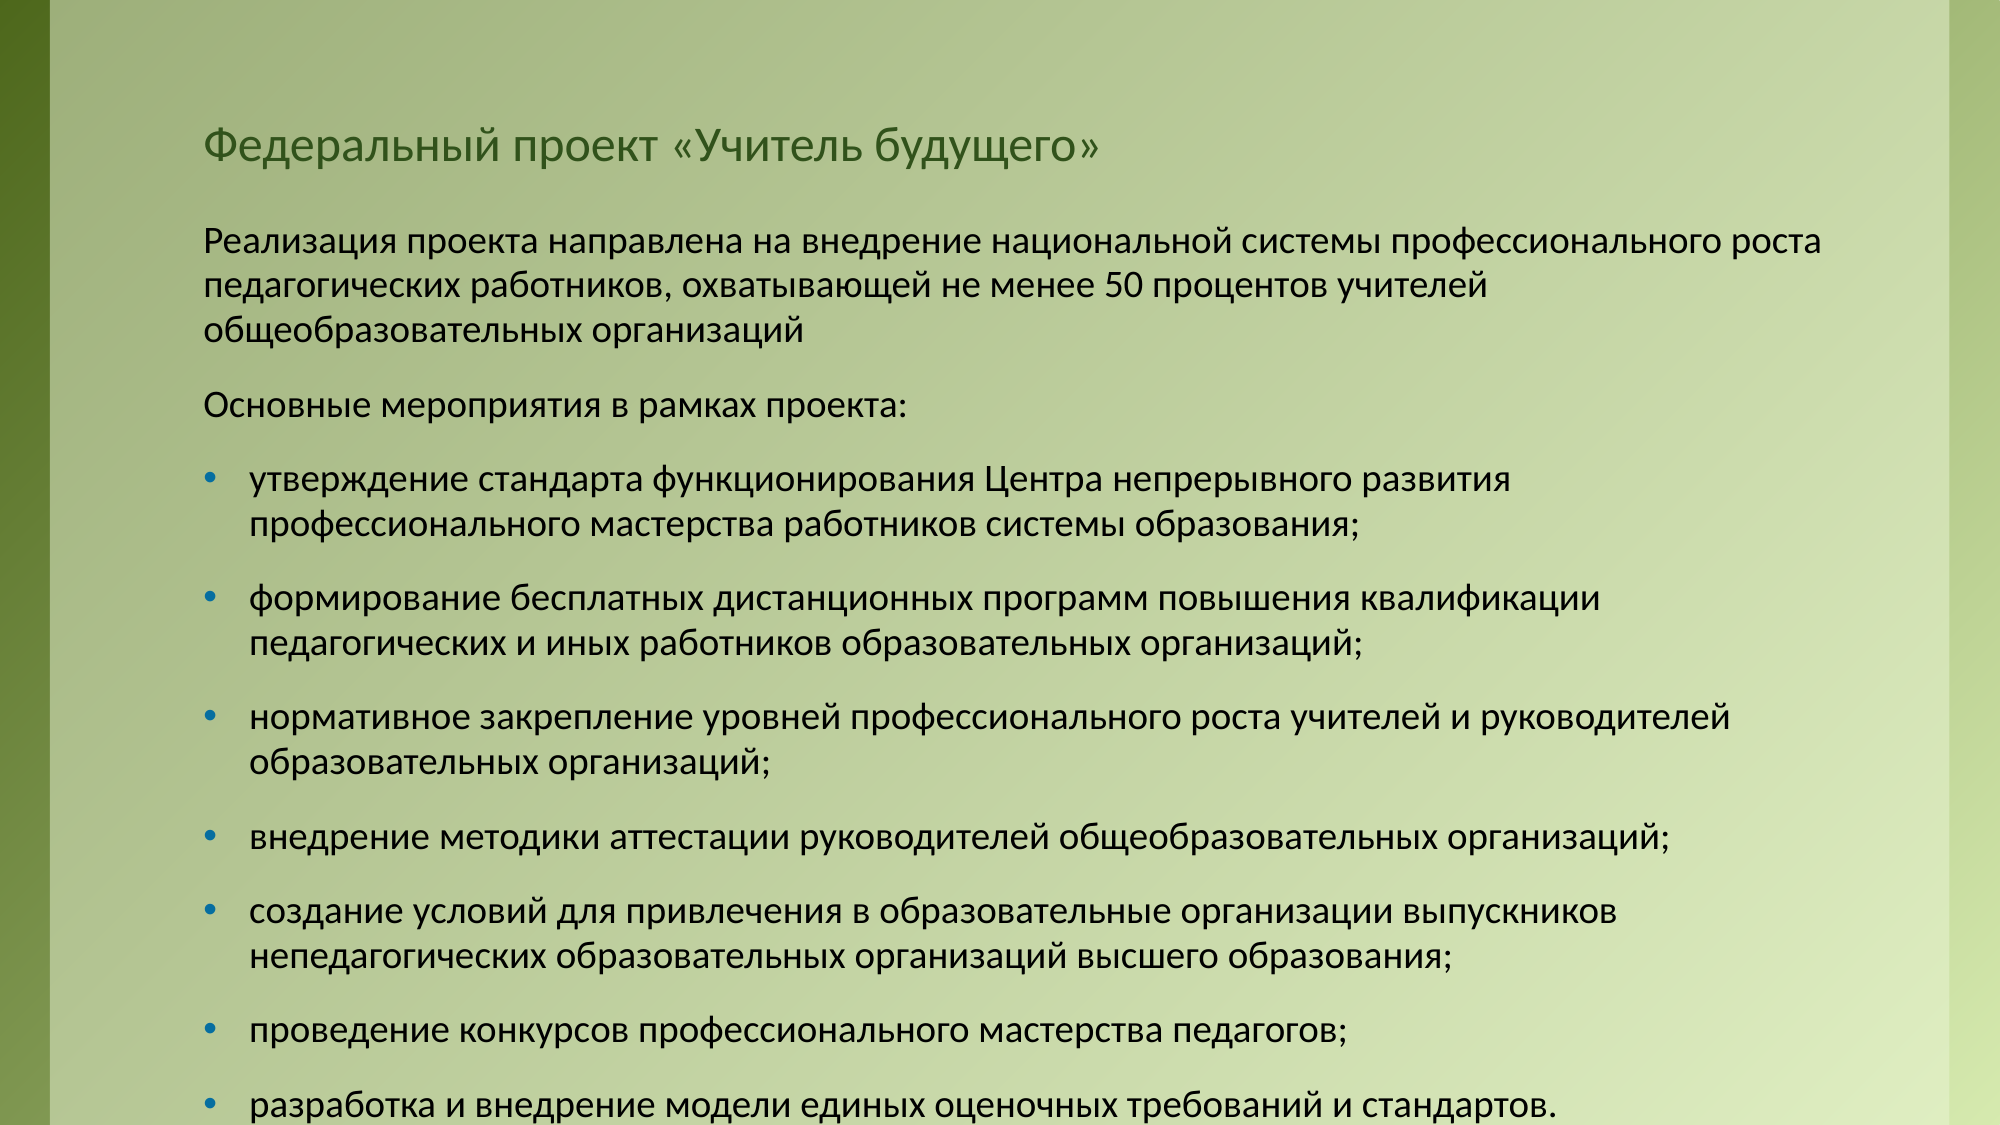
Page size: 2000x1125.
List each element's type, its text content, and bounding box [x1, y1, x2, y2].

list Реализация проекта направлена на внедрение национальной системы профессионального роста педагогических работников, охватывающей не менее 50 процентов учителей общеобразовательных организаций Основные мероприятия в рамках проекта: утверждение стандарта функционирования Центра непрерывного развития профессионального мастерства работников системы образования; формирование бесплатных дистанционных программ повышения квалификации педагогических и иных работников образовательных организаций; нормативное закрепление уровней профессионального роста учителей и руководителей образовательных организаций; внедрение методики аттестации руководителей общеобразовательных организаций; создание условий для привлечения в образовательные организации выпускников непедагогических образовательных организаций высшего образования; проведение конкурсов профессионального мастерства педагогов; разработка и внедрение модели единых оценочных требований и стандартов. [183, 208, 1850, 1125]
title Федеральный проект «Учитель будущего» [183, 12, 1850, 208]
